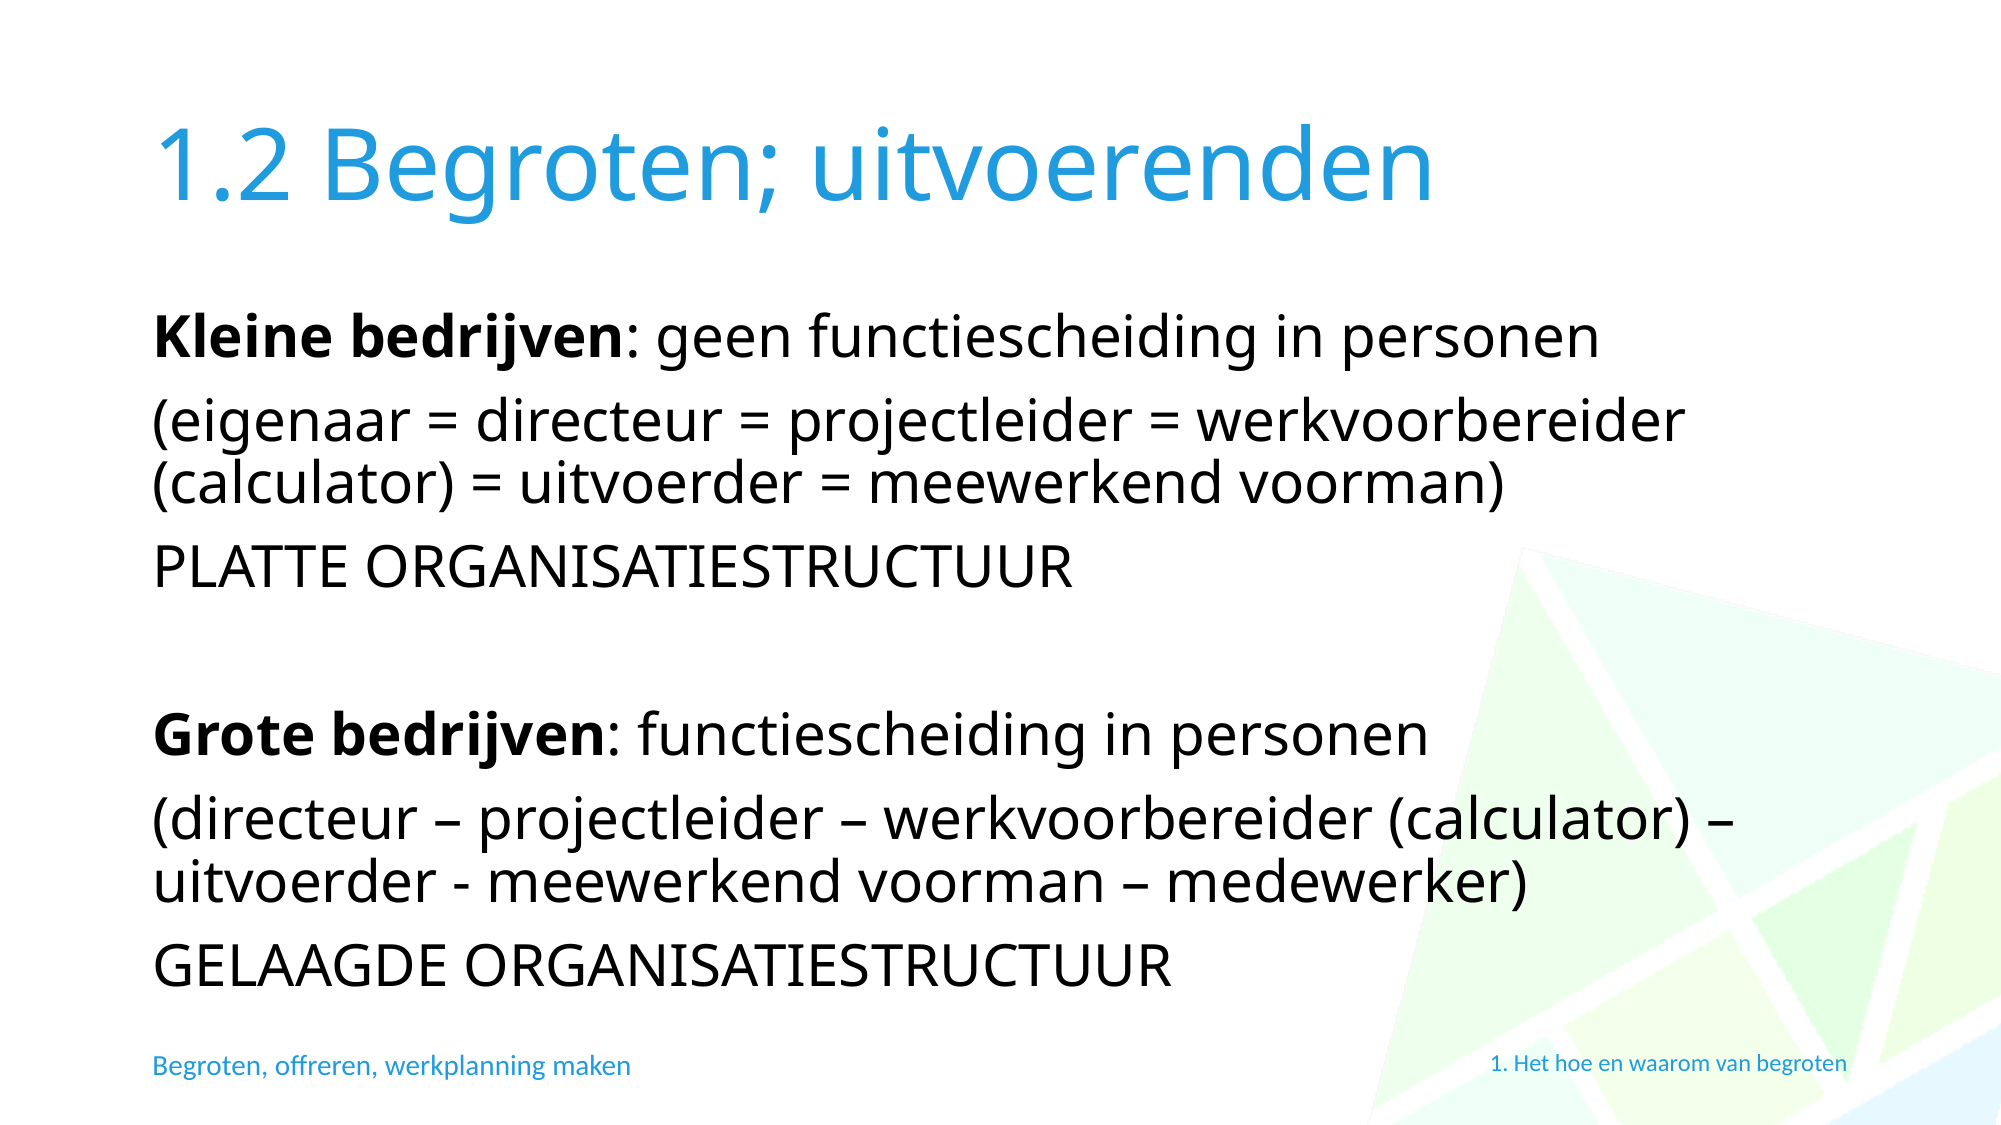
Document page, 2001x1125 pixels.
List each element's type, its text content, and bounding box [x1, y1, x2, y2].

list 1. Het hoe en waarom van begroten [1412, 1042, 1863, 1103]
title 1.2 Begroten; uitvoerenden [137, 59, 1863, 278]
list Kleine bedrijven: geen functiescheiding in personen (eigenaar = directeur = projectleider = werkvoorbereider (calculator) = uitvoerder = meewerkend voorman) PLATTE ORGANISATIESTRUCTUUR Grote bedrijven: functiescheiding in personen (directeur – projectleider – werkvoorbereider (calculator) – uitvoerder - meewerkend voorman – medewerker) GELAAGDE ORGANISATIESTRUCTUUR [137, 299, 1863, 1014]
list Begroten, offreren, werkplanning maken [137, 1042, 695, 1103]
